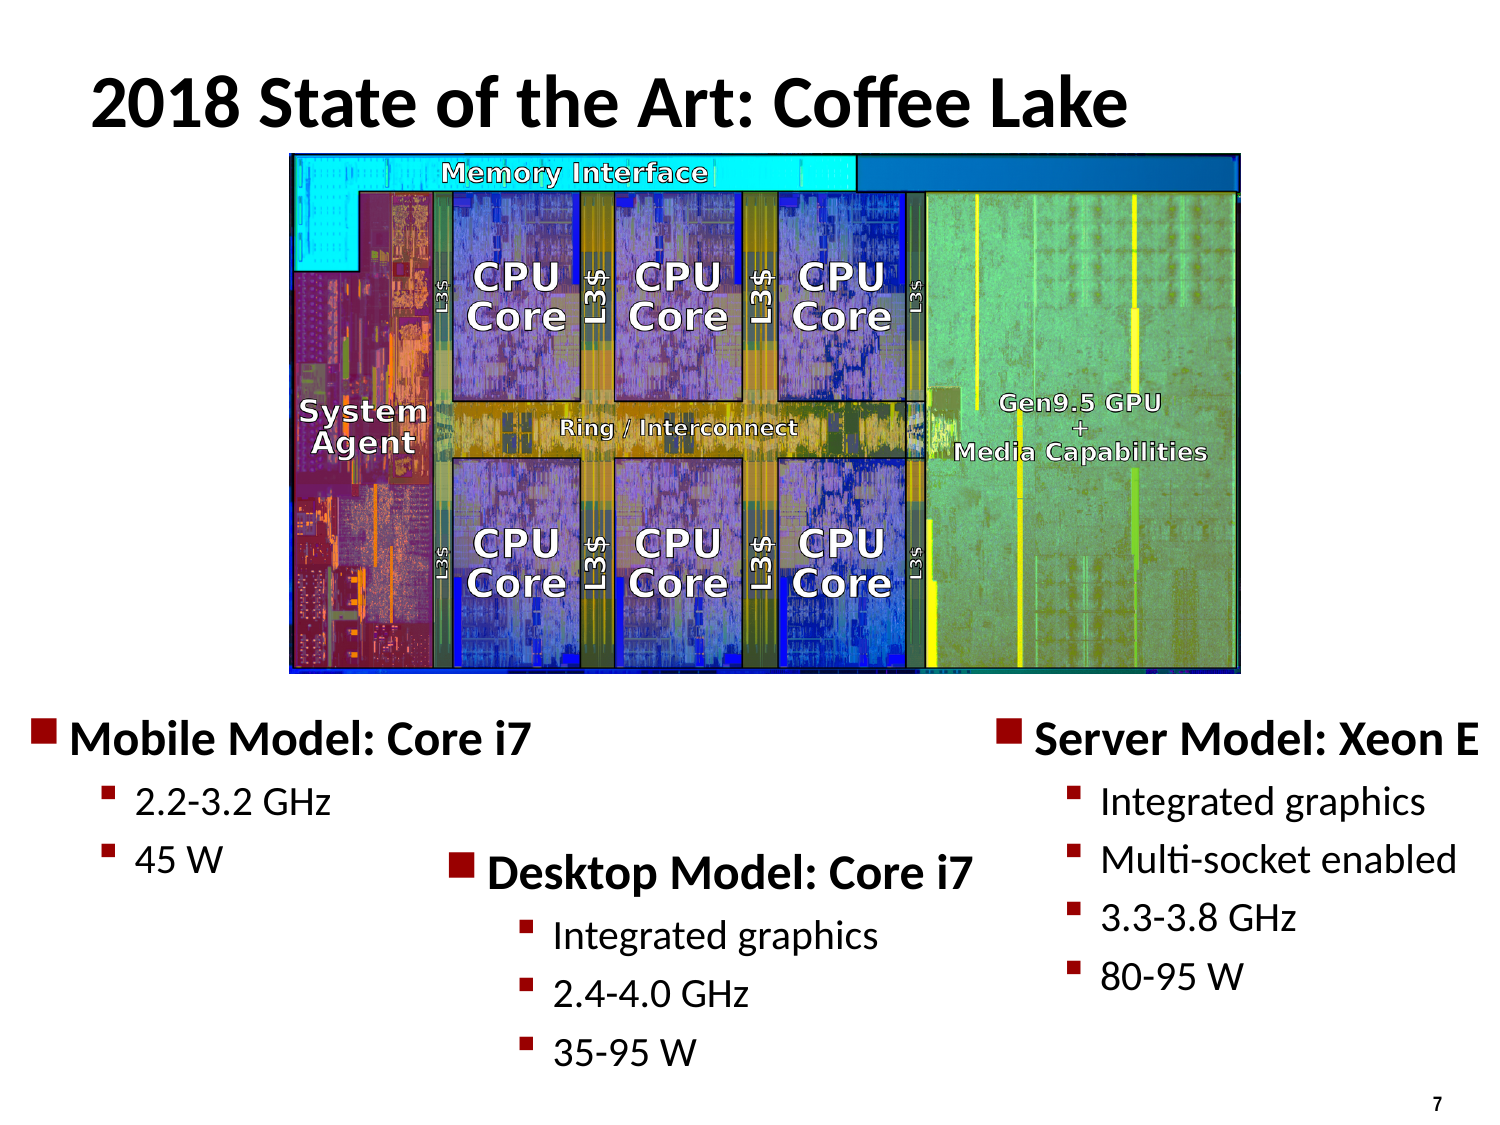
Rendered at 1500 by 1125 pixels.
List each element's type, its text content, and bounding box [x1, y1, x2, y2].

picture [1030, 152, 1067, 156]
text_box Server Model: Xeon E Integrated graphics Multi-socket enabled 3.3-3.8 GHz 80-95 W [982, 697, 1500, 1043]
picture [881, 152, 964, 156]
text_box Desktop Model: Core i7 Integrated graphics 2.4-4.0 GHz 35-95 W [435, 831, 1015, 1051]
title 2018 State of the Art: Coffee Lake [74, 49, 1456, 145]
picture [289, 152, 1241, 674]
list Mobile Model: Core i7 2.2-3.2 GHz 45 W [16, 697, 579, 911]
